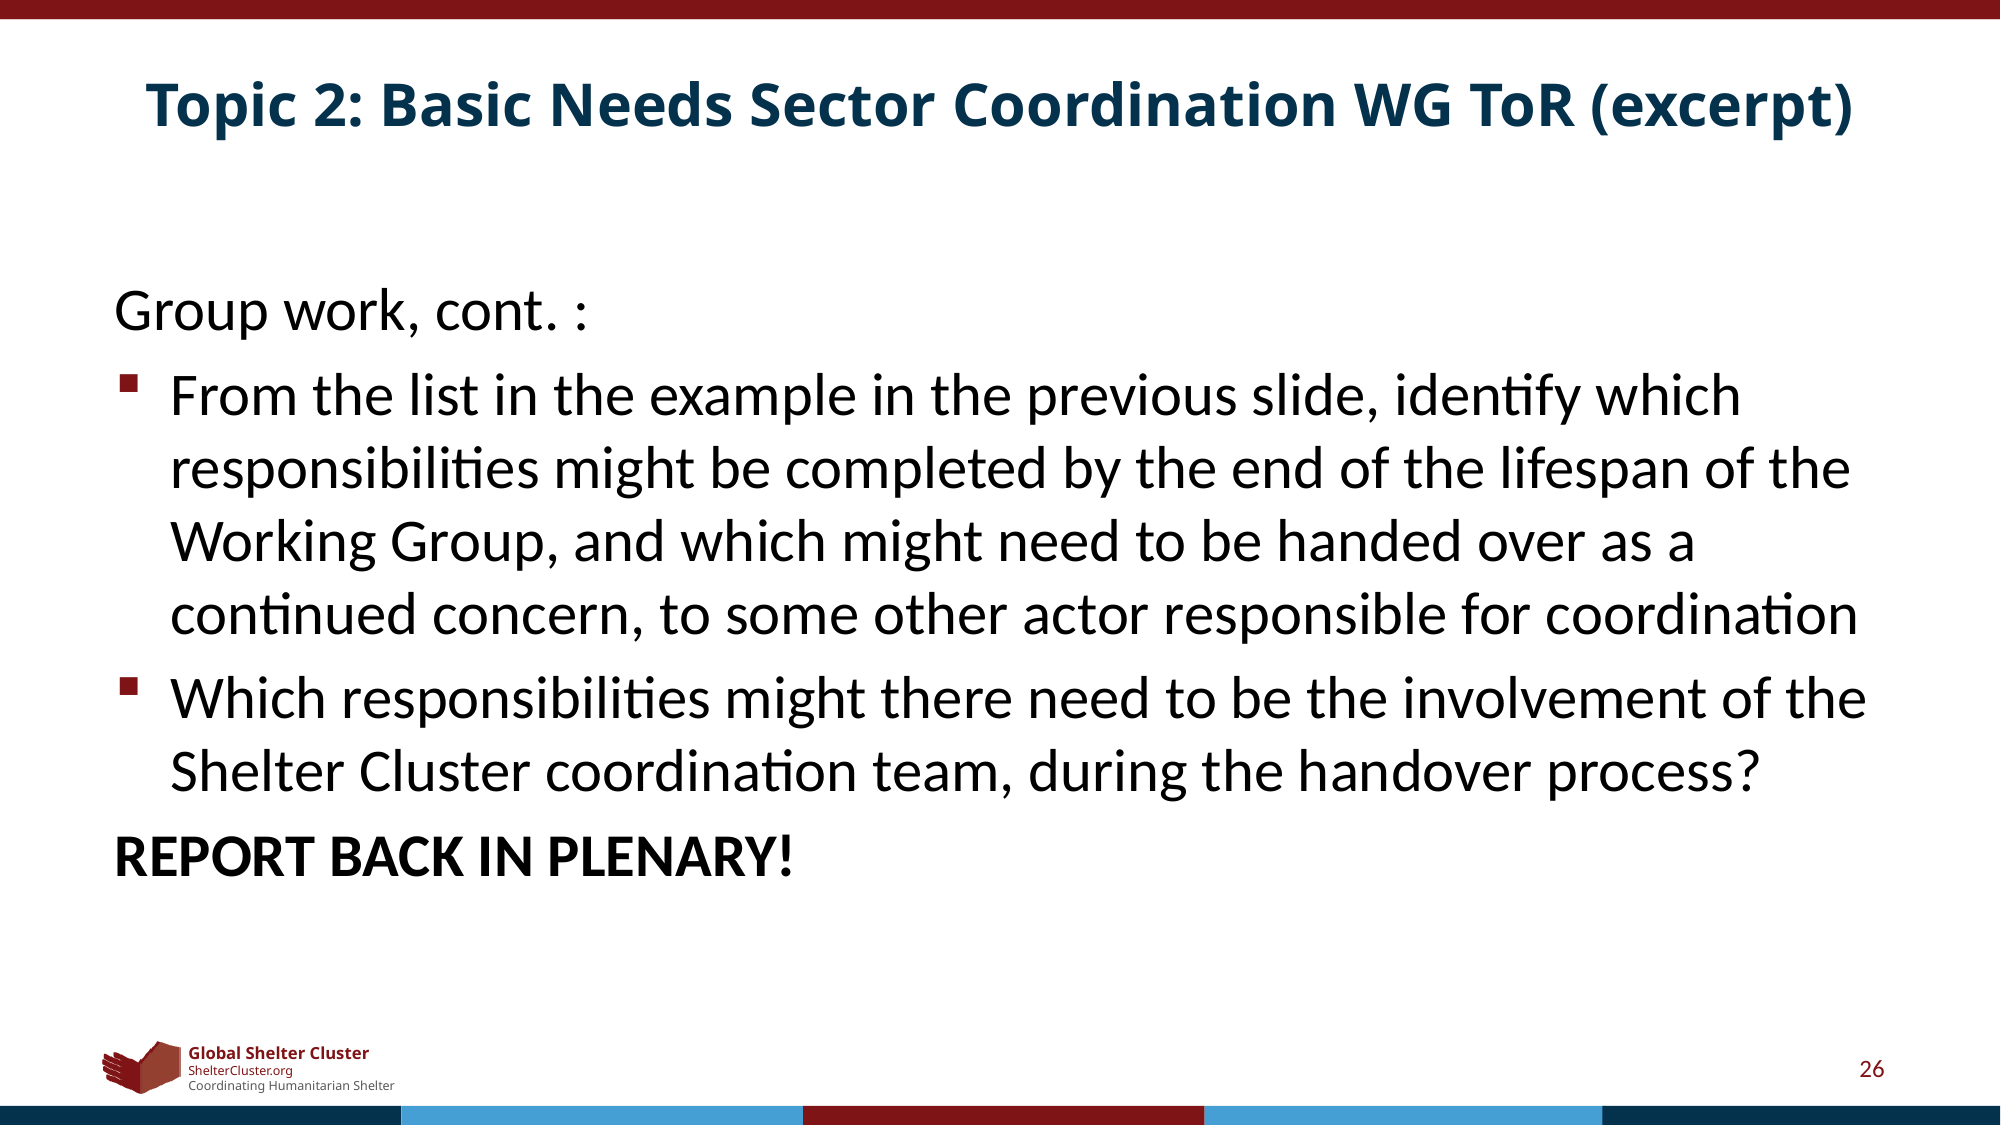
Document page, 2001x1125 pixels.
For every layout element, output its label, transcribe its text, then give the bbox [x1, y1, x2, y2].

list Group work, cont. : From the list in the example in the previous slide, identify which responsibilities might be completed by the end of the lifespan of the Working Group, and which might need to be handed over as a continued concern, to some other actor responsible for coordination Which responsibilities might there need to be the involvement of the Shelter Cluster coordination team, during the handover process? REPORT BACK IN PLENARY! [99, 262, 1900, 988]
picture [102, 1041, 181, 1094]
slide_number 26 [1433, 1037, 1900, 1098]
title Topic 2: Basic Needs Sector Coordination WG ToR (excerpt) [99, 45, 1900, 233]
